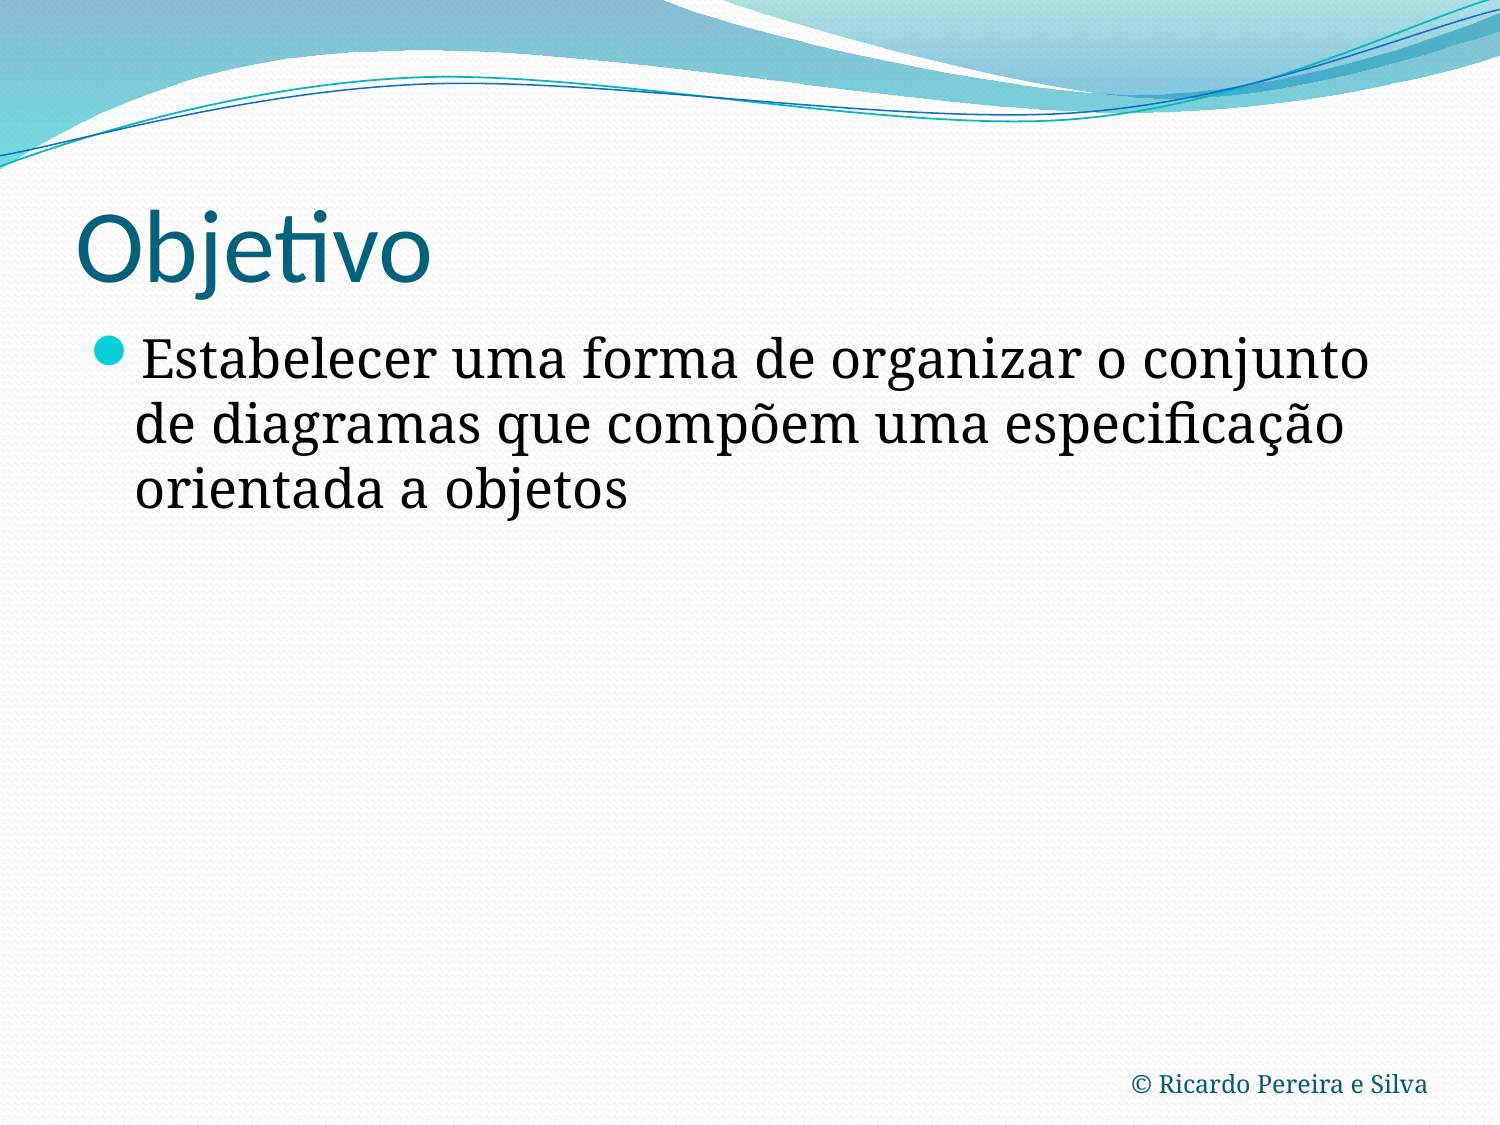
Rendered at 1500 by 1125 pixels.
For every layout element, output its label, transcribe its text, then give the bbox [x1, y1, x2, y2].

list Estabelecer uma forma de organizar o conjunto de diagramas que compõem uma especificação orientada a objetos [75, 317, 1425, 1038]
title Objetivo [75, 115, 1425, 303]
footer © Ricardo Pereira e Silva [1101, 1042, 1429, 1103]
